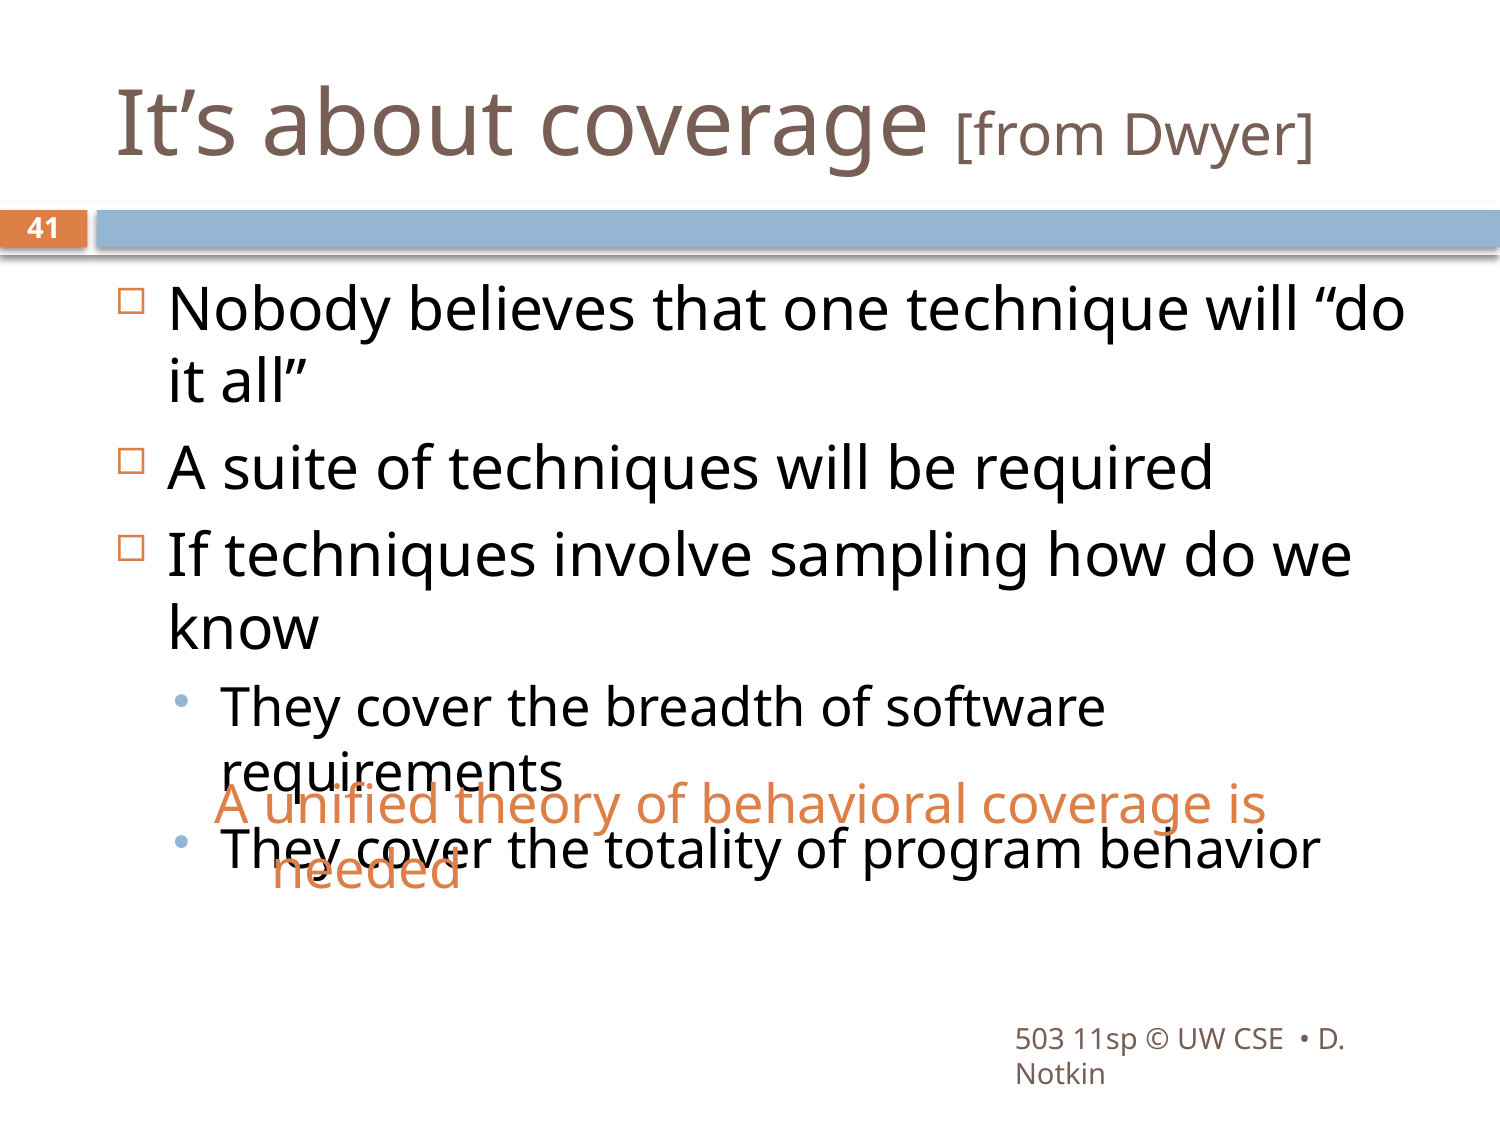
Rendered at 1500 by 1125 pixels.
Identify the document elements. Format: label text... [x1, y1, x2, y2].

title It’s about coverage [from Dwyer] [100, 37, 1438, 200]
slide_number 503 11sp © UW CSE • D. Notkin [999, 1025, 1438, 1085]
text_box A unified theory of behavioral coverage is needed [199, 762, 1313, 888]
list Nobody believes that one technique will “do it all” A suite of techniques will be required If techniques involve sampling how do we know They cover the breadth of software requirements They cover the totality of program behavior [100, 262, 1438, 1005]
slide_number 41 [0, 208, 88, 249]
